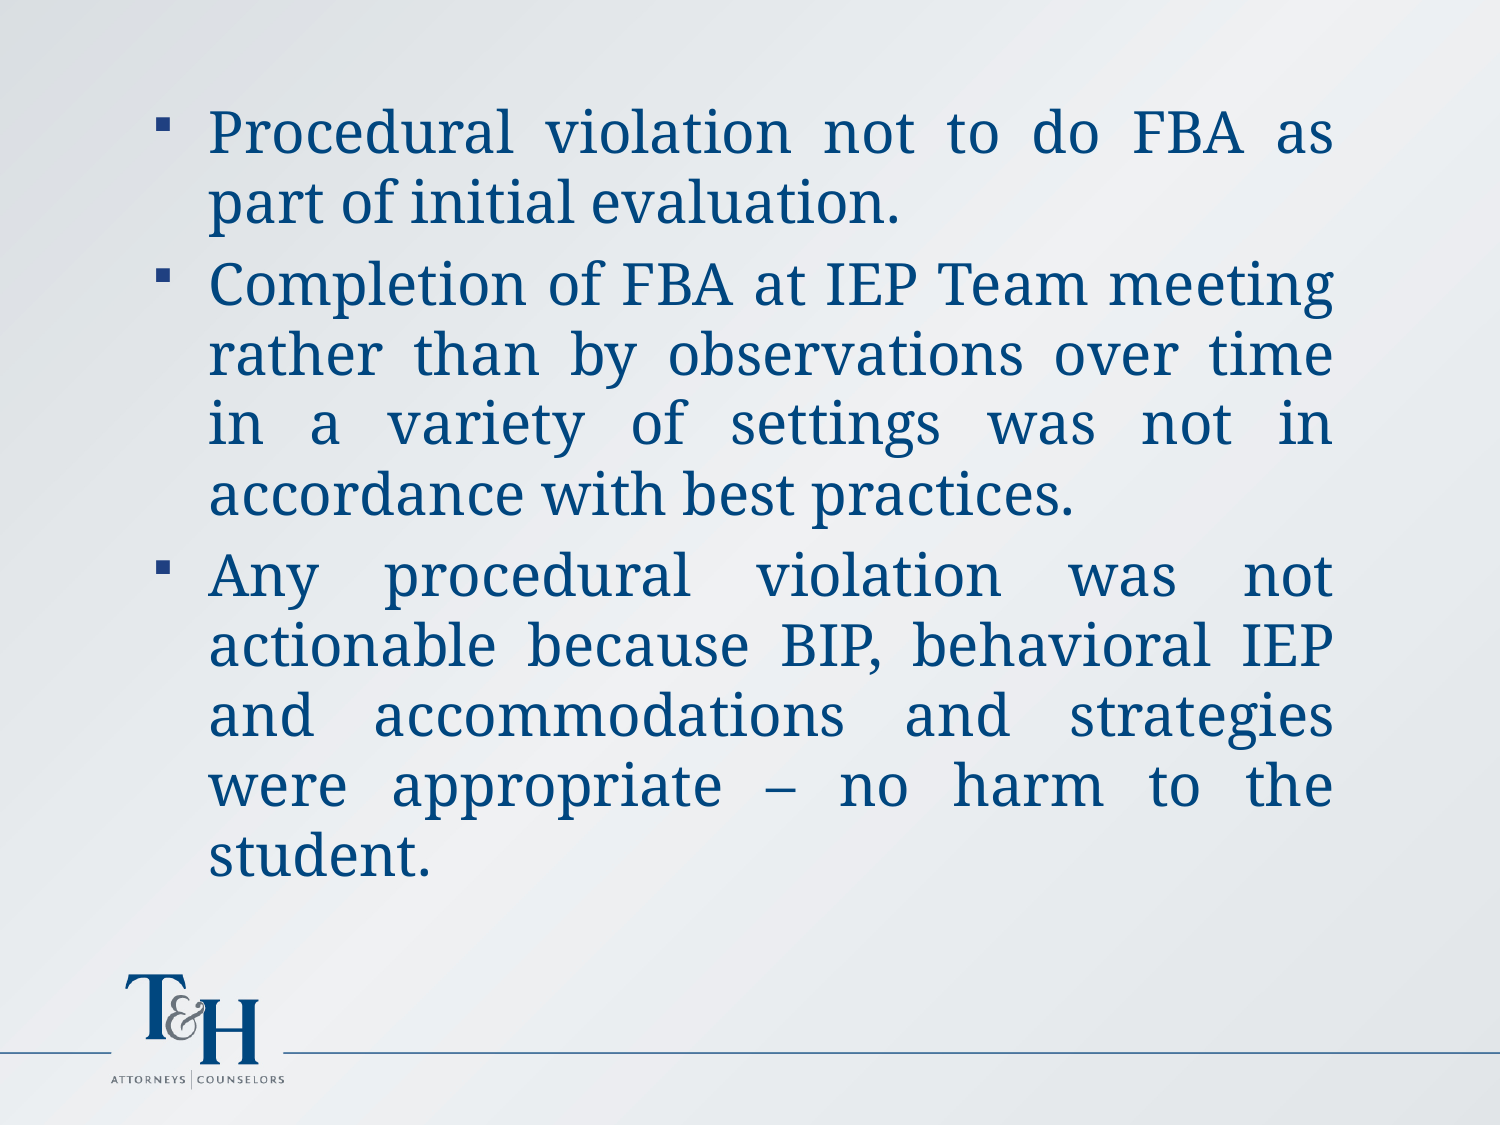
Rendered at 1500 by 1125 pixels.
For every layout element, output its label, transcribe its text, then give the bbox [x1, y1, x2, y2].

list Procedural violation not to do FBA as part of initial evaluation. Completion of FBA at IEP Team meeting rather than by observations over time in a variety of settings was not in accordance with best practices. Any procedural violation was not actionable because BIP, behavioral IEP and accommodations and strategies were appropriate – no harm to the student. [137, 87, 1351, 926]
picture [0, 0, 1500, 1125]
